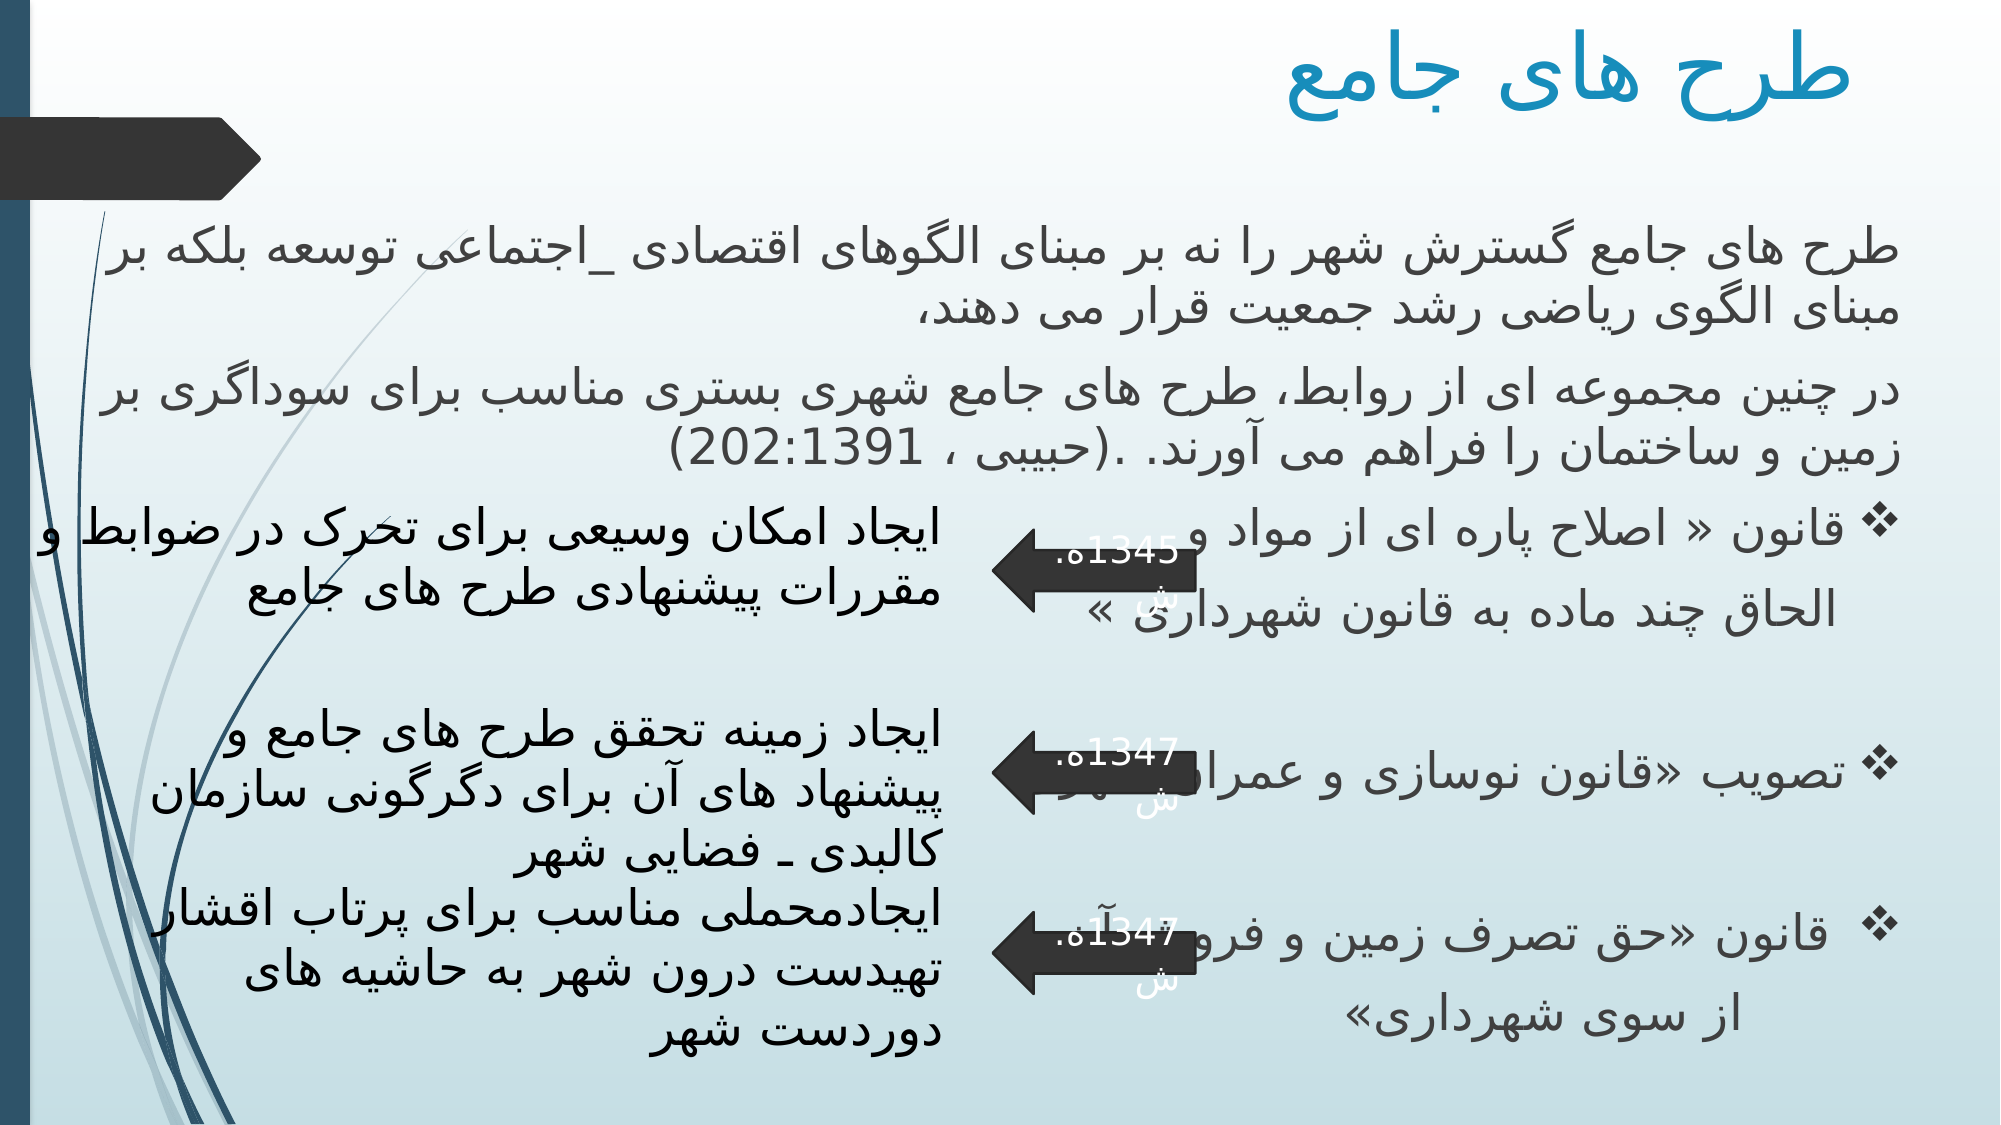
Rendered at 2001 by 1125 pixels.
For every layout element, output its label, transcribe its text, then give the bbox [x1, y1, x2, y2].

text_box 1345ه.ش [991, 528, 1197, 613]
title طرح های جامع [146, 0, 1872, 206]
text_box 1347ه.ش [991, 910, 1197, 996]
list طرح های جامع گسترش شهر را نه بر مبنای الگوهای اقتصادی _اجتماعی توسعه بلکه بر مبنای الگوی ریاضی رشد جمعیت قرار می دهند، در چنین مجموعه ای از روابط، طرح های جامع شهری بستری مناسب برای سوداگری بر زمین و ساختمان را فراهم می آورند. .(حبیبی ، 202:1391) قانون « اصلاح پاره ای از مواد و الحاق چند ماده به قانون شهرداری » تصویب «قانون نوسازی و عمران شهری» قانون «حق تصرف زمین و فروش آن از سوی شهرداری» [81, 206, 1919, 1101]
text_box 1347ه.ش [991, 730, 1197, 815]
text_box ایجاد زمینه تحقق طرح های جامع و پیشنهاد های آن برای دگرگونی سازمان کالبدی ـ فضایی شهر [65, 689, 959, 885]
text_box ایجادمحملی مناسب برای پرتاب اقشار تهیدست درون شهر به حاشیه های دوردست شهر [116, 868, 959, 1063]
text_box ایجاد امکان وسیعی برای تحرک در ضوابط و مقررات پیشنهادی طرح های جامع [10, 487, 959, 623]
